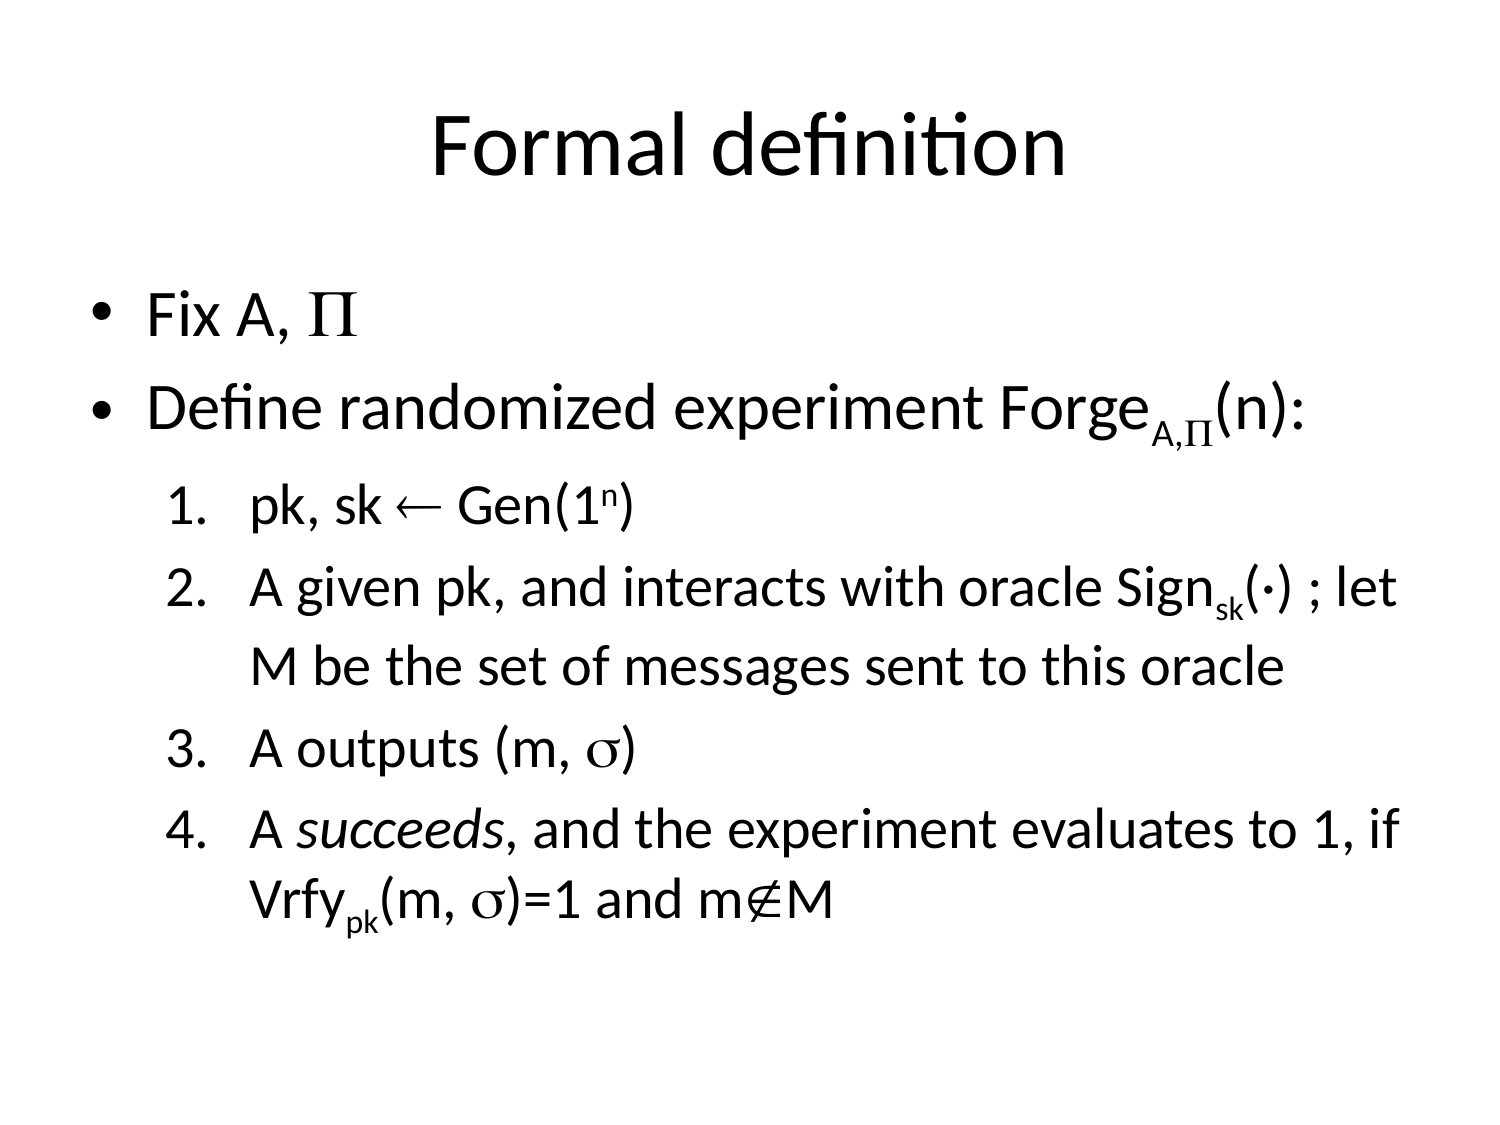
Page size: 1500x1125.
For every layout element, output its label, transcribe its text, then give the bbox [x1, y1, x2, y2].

list Fix A,  Define randomized experiment ForgeA,(n): pk, sk  Gen(1n) A given pk, and interacts with oracle Signsk(·) ; let M be the set of messages sent to this oracle A outputs (m, ) A succeeds, and the experiment evaluates to 1, if Vrfypk(m, )=1 and mM [75, 262, 1425, 1005]
title Formal definition [75, 45, 1425, 233]
